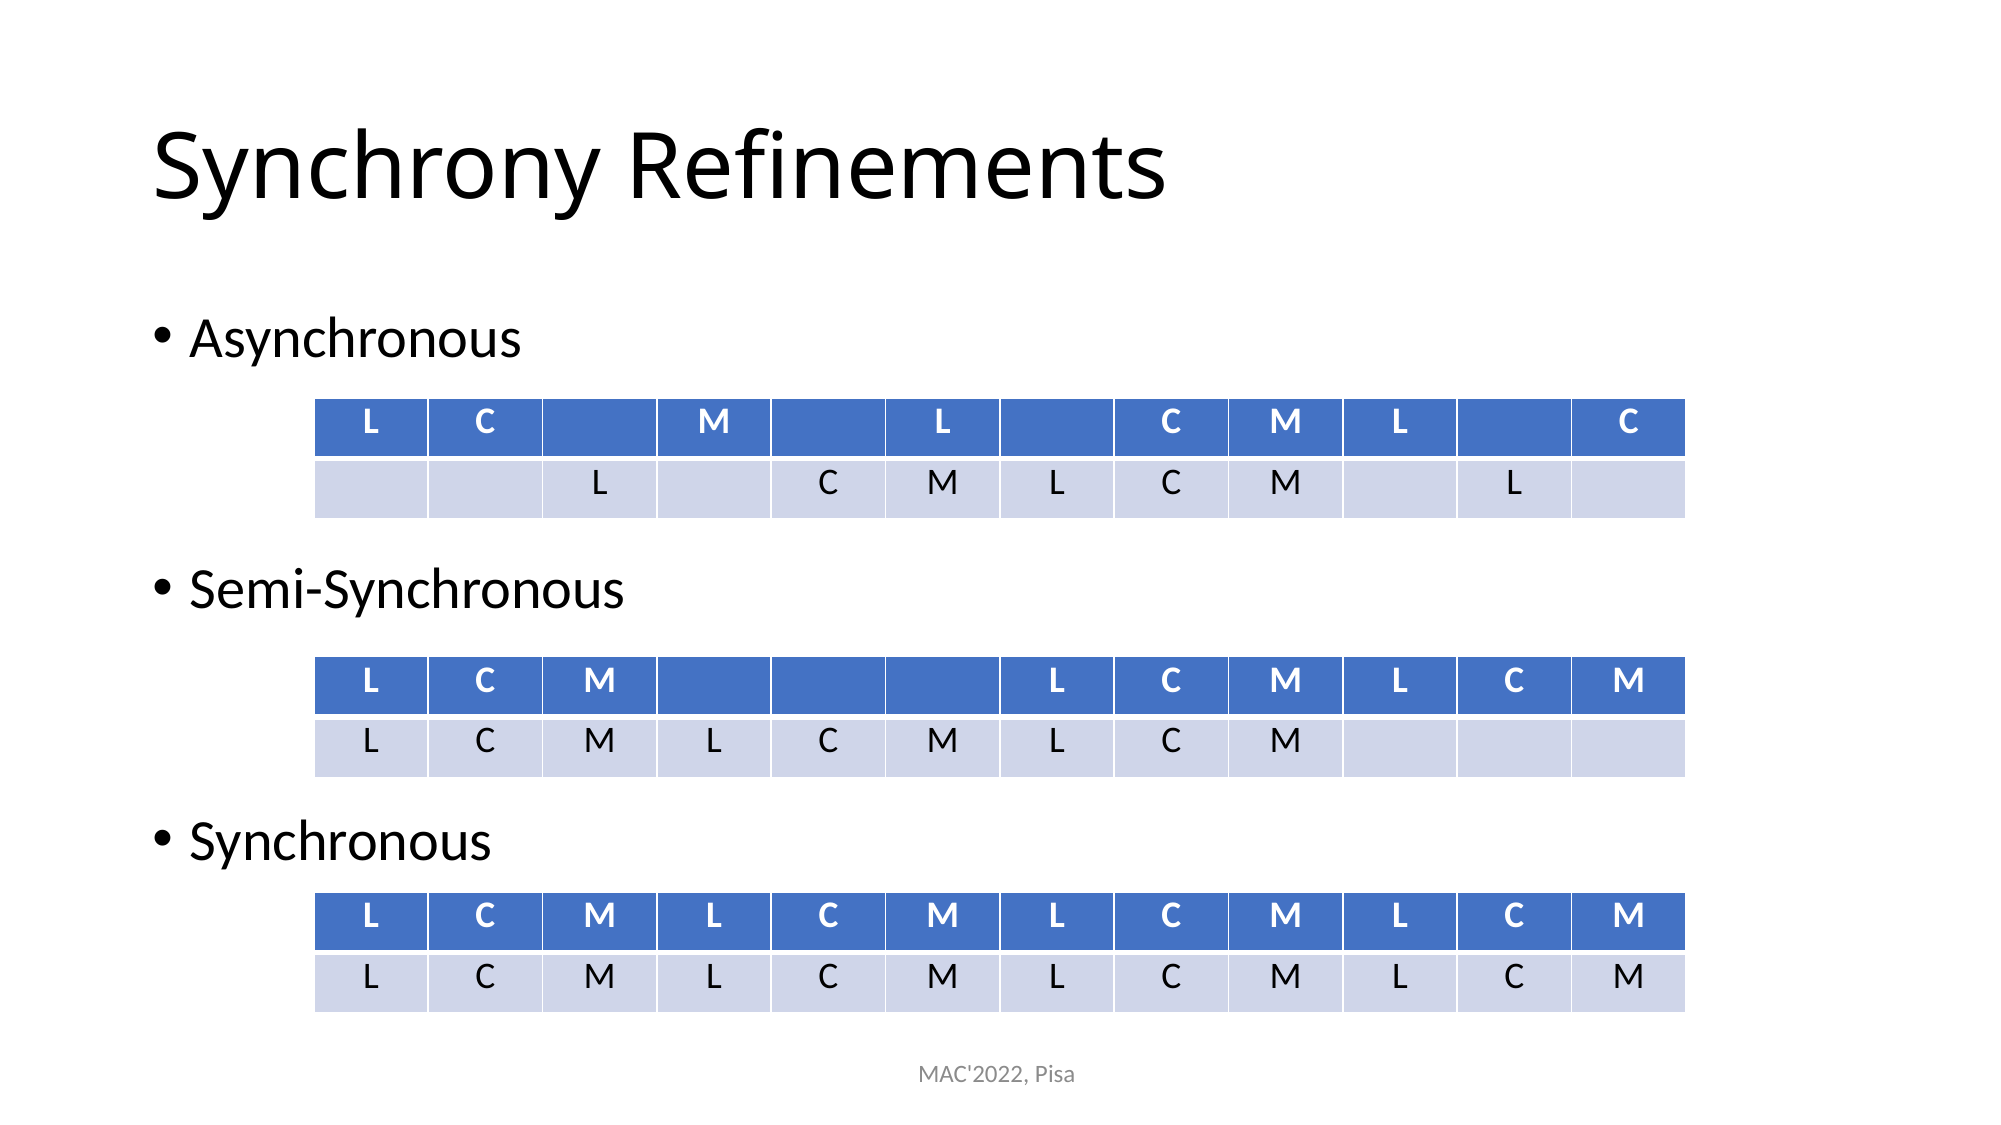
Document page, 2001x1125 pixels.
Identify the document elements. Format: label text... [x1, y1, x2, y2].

table_header L [658, 893, 770, 950]
table_header M [1229, 399, 1342, 456]
table_header C [429, 399, 542, 456]
table_cell L [543, 461, 656, 518]
table_header L [1344, 399, 1456, 456]
table_header M [1229, 657, 1342, 714]
table_cell C [772, 720, 885, 777]
table_header C [1115, 657, 1228, 714]
table_cell L [315, 720, 427, 777]
table_cell M [886, 720, 999, 777]
table_cell [1344, 720, 1456, 777]
title Synchrony Refinements [137, 59, 1863, 278]
table_header L [315, 893, 427, 950]
table_cell M [543, 720, 656, 777]
table_cell M [1229, 955, 1342, 1012]
table_header L [315, 657, 427, 714]
table_header [1001, 399, 1113, 456]
table_header [886, 657, 999, 714]
table_header [772, 399, 885, 456]
table_header M [1229, 893, 1342, 950]
table_header [658, 657, 770, 714]
table_header [1458, 399, 1571, 456]
table_cell [429, 461, 542, 518]
table_header C [1572, 399, 1685, 456]
table_header C [429, 893, 542, 950]
table_cell C [1115, 461, 1228, 518]
table_cell M [886, 461, 999, 518]
table_cell C [1115, 955, 1228, 1012]
table_cell L [658, 955, 770, 1012]
table_cell [1572, 720, 1685, 777]
table_header L [1001, 657, 1113, 714]
table_header M [1572, 893, 1685, 950]
table_header M [1572, 657, 1685, 714]
table_cell M [1229, 461, 1342, 518]
table_cell C [429, 955, 542, 1012]
list Asynchronous Semi-Synchronous Synchronous [137, 299, 1863, 1014]
table_cell C [772, 955, 885, 1012]
table_cell C [772, 461, 885, 518]
table_cell [1458, 720, 1571, 777]
table_header L [1344, 893, 1456, 950]
table_header [543, 399, 656, 456]
table_header C [1458, 657, 1571, 714]
table_header L [1001, 893, 1113, 950]
table_cell L [658, 720, 770, 777]
table_header C [429, 657, 542, 714]
table_cell L [1001, 955, 1113, 1012]
table_cell L [1001, 461, 1113, 518]
table_header [772, 657, 885, 714]
table_header L [886, 399, 999, 456]
table_cell C [1458, 955, 1571, 1012]
table_cell M [1229, 720, 1342, 777]
table_header M [543, 657, 656, 714]
table_header M [658, 399, 770, 456]
table_header L [315, 399, 427, 456]
table_header C [772, 893, 885, 950]
table_cell L [1458, 461, 1571, 518]
footer MAC'2022, Pisa [662, 1042, 1338, 1103]
table_cell [658, 461, 770, 518]
table_cell [1572, 461, 1685, 518]
table_header L [1344, 657, 1456, 714]
table_header C [1115, 893, 1228, 950]
table_header M [543, 893, 656, 950]
table_cell L [1344, 955, 1456, 1012]
table_cell M [543, 955, 656, 1012]
table_cell L [315, 955, 427, 1012]
table_cell C [1115, 720, 1228, 777]
table_cell [1344, 461, 1456, 518]
table_header M [886, 893, 999, 950]
table_cell M [1572, 955, 1685, 1012]
table_cell C [429, 720, 542, 777]
table_cell M [886, 955, 999, 1012]
table_header C [1115, 399, 1228, 456]
table_cell L [1001, 720, 1113, 777]
table_header C [1458, 893, 1571, 950]
table_cell [315, 461, 427, 518]
